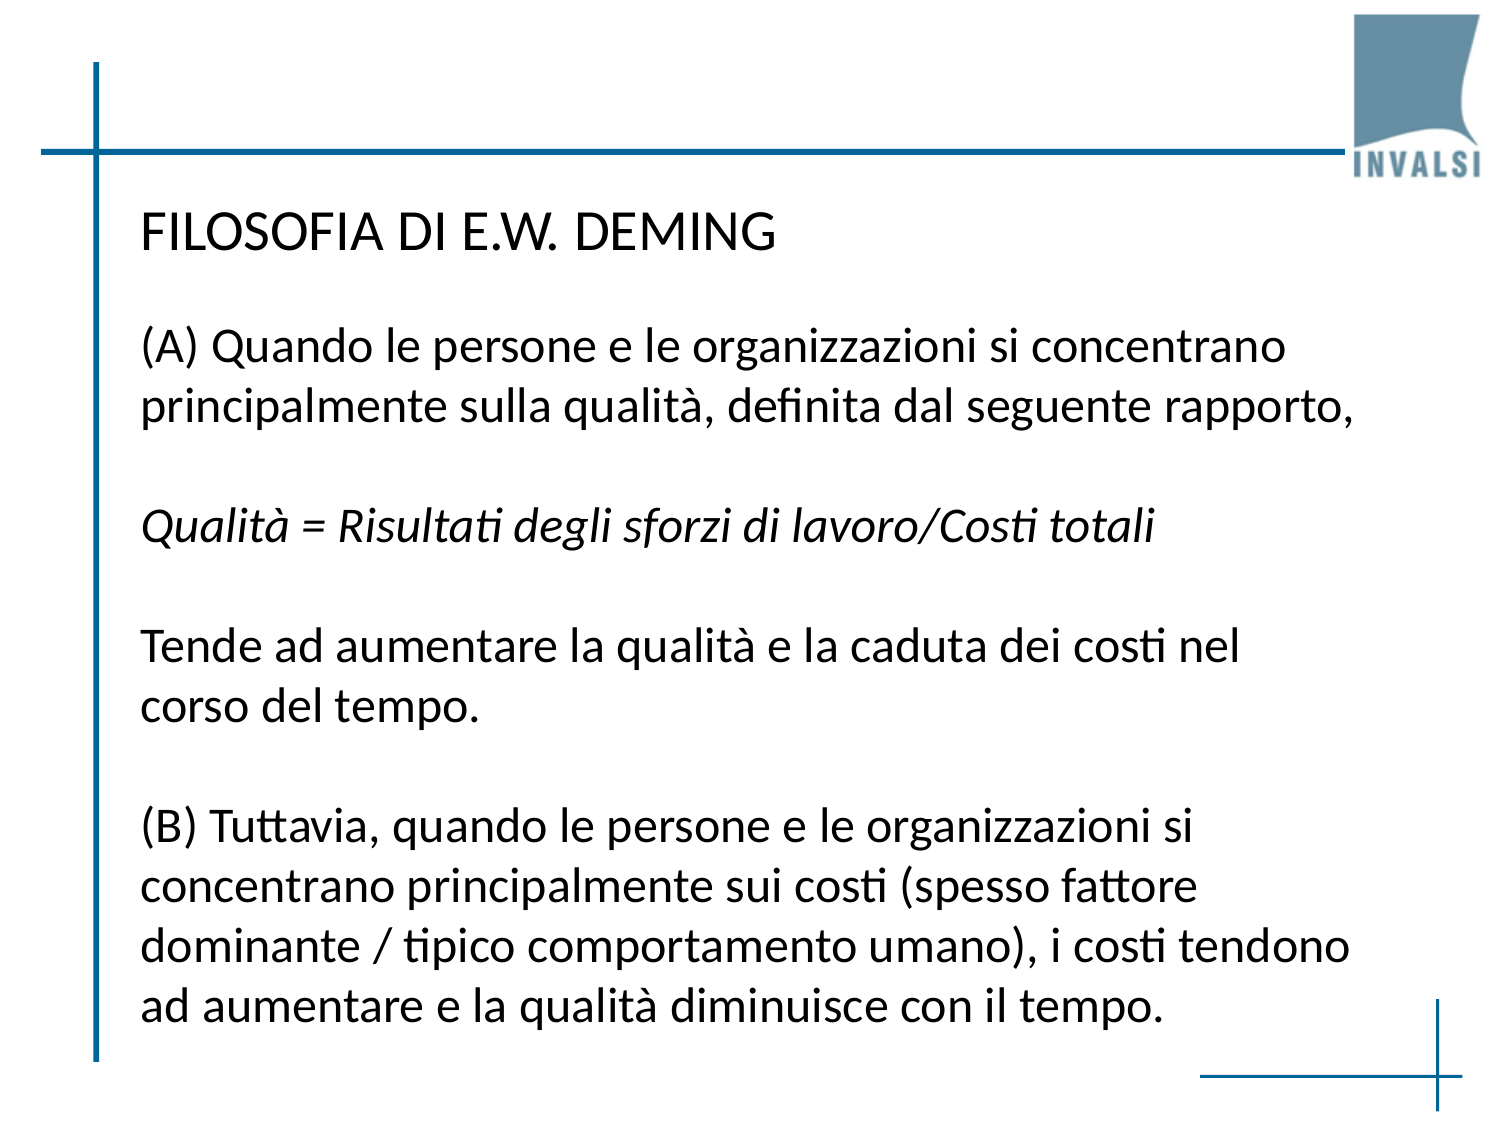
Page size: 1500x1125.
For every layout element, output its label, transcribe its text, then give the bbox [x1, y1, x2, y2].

text_box [1440, 1074, 1463, 1078]
text_box [1436, 999, 1440, 1112]
text_box [41, 148, 93, 155]
text_box [1371, 1074, 1436, 1078]
text_box FILOSOFIA DI E.W. DEMING (A) Quando le persone e le organizzazioni si concentrano principalmente sulla qualità, definita dal seguente rapporto, Qualità = Risultati degli sforzi di lavoro/Costi totali Tende ad aumentare la qualità e la caduta dei costi nel corso del tempo. (B) Tuttavia, quando le persone e le organizzazioni si concentrano principalmente sui costi (spesso fattore dominante / tipico comportamento umano), i costi tendono ad aumentare e la qualità diminuisce con il tempo. [125, 184, 1371, 1090]
picture [1345, 0, 1500, 193]
text_box [93, 62, 100, 1062]
text_box [100, 148, 1340, 155]
